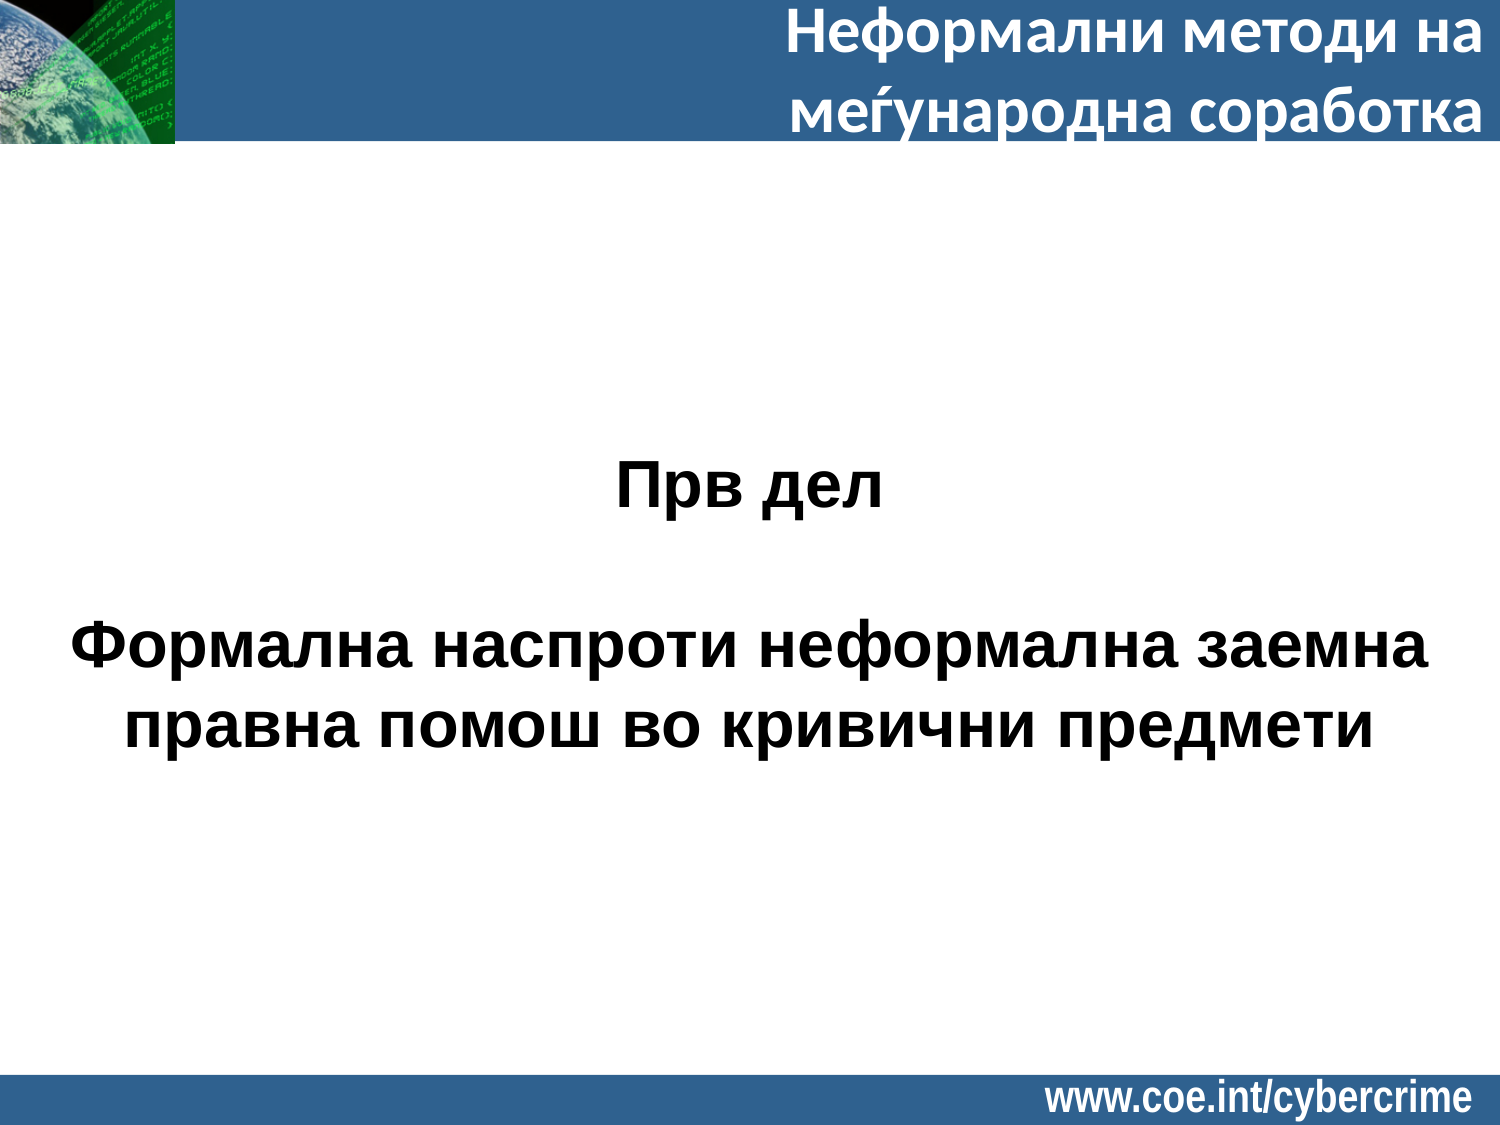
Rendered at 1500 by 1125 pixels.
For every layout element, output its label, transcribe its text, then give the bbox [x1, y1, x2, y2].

text_box [0, 1073, 1030, 1125]
picture [0, 0, 175, 144]
text_box www.coe.int/cybercrime [1030, 1059, 1500, 1125]
text_box Неформални методи на меѓународна соработка [179, 0, 1500, 143]
text_box Прв дел Формална наспроти неформална заемна правна помош во кривични предмети [50, 449, 1450, 768]
